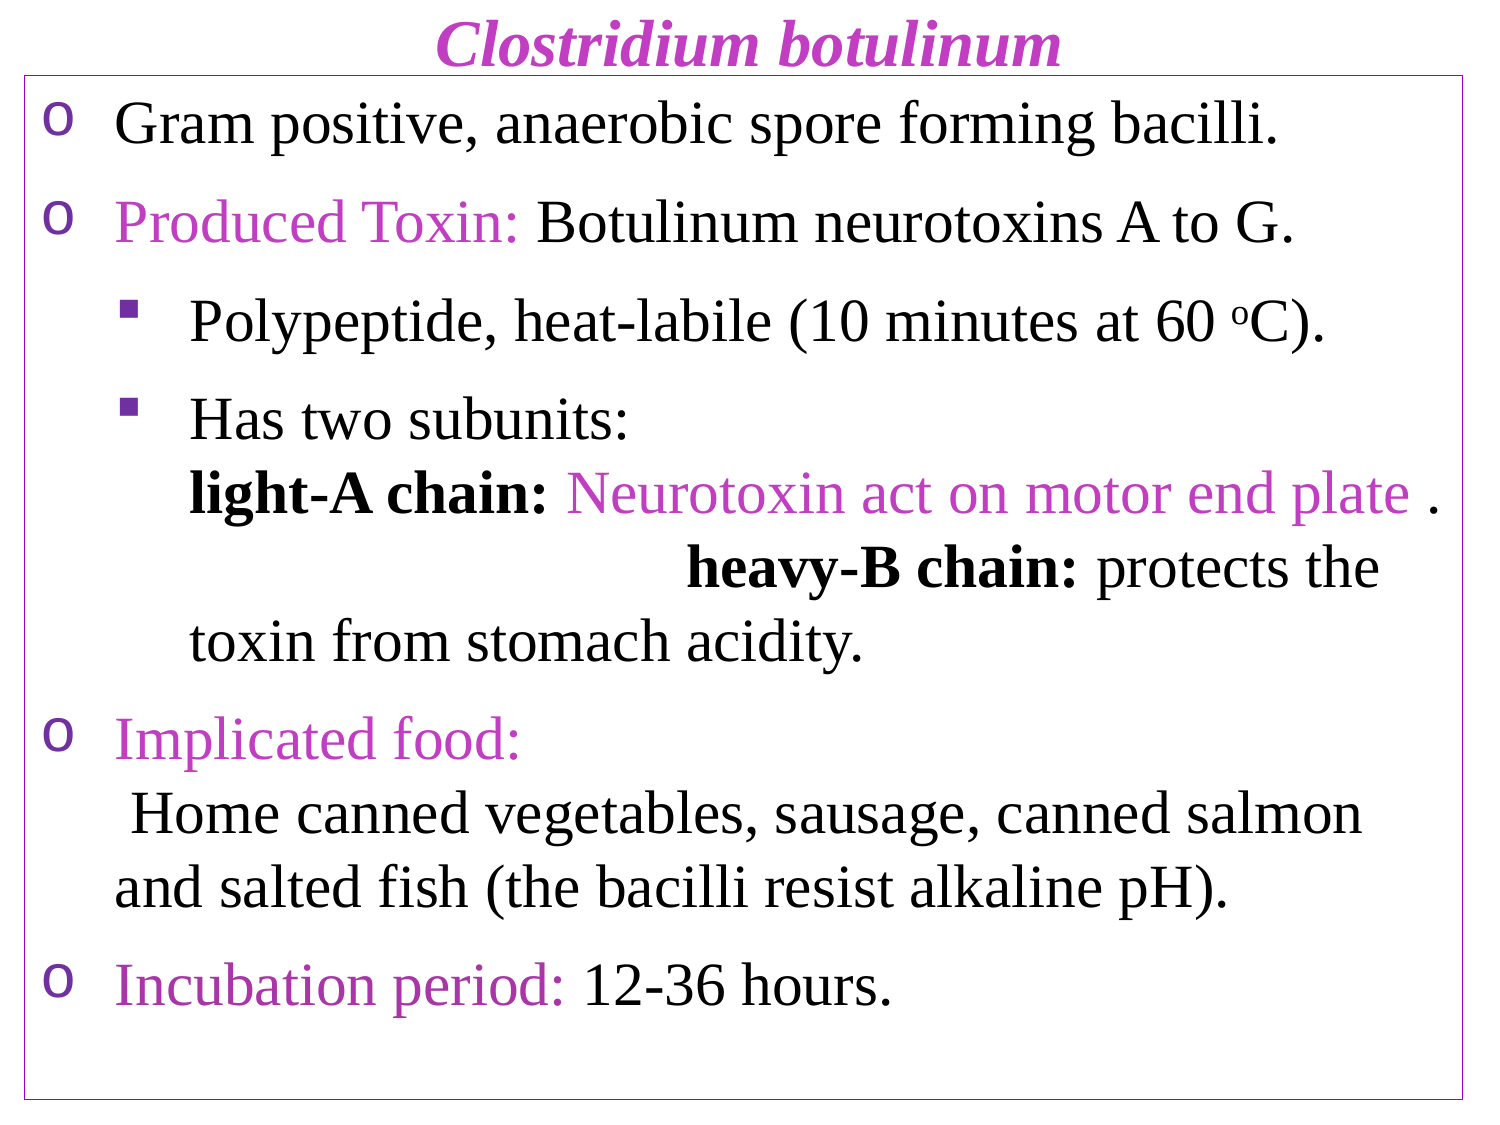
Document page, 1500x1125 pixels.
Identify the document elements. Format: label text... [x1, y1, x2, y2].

subtitle Gram positive, anaerobic spore forming bacilli. Produced Toxin: Botulinum neurotoxins A to G. Polypeptide, heat-labile (10 minutes at 60 ᵒC). Has two subunits: light-A chain: Neurotoxin act on motor end plate . heavy-B chain: protects the toxin from stomach acidity. Implicated food: Home canned vegetables, sausage, canned salmon and salted fish (the bacilli resist alkaline pH). Incubation period: 12-36 hours. [24, 75, 1463, 1100]
title Clostridium botulinum [50, 0, 1450, 75]
